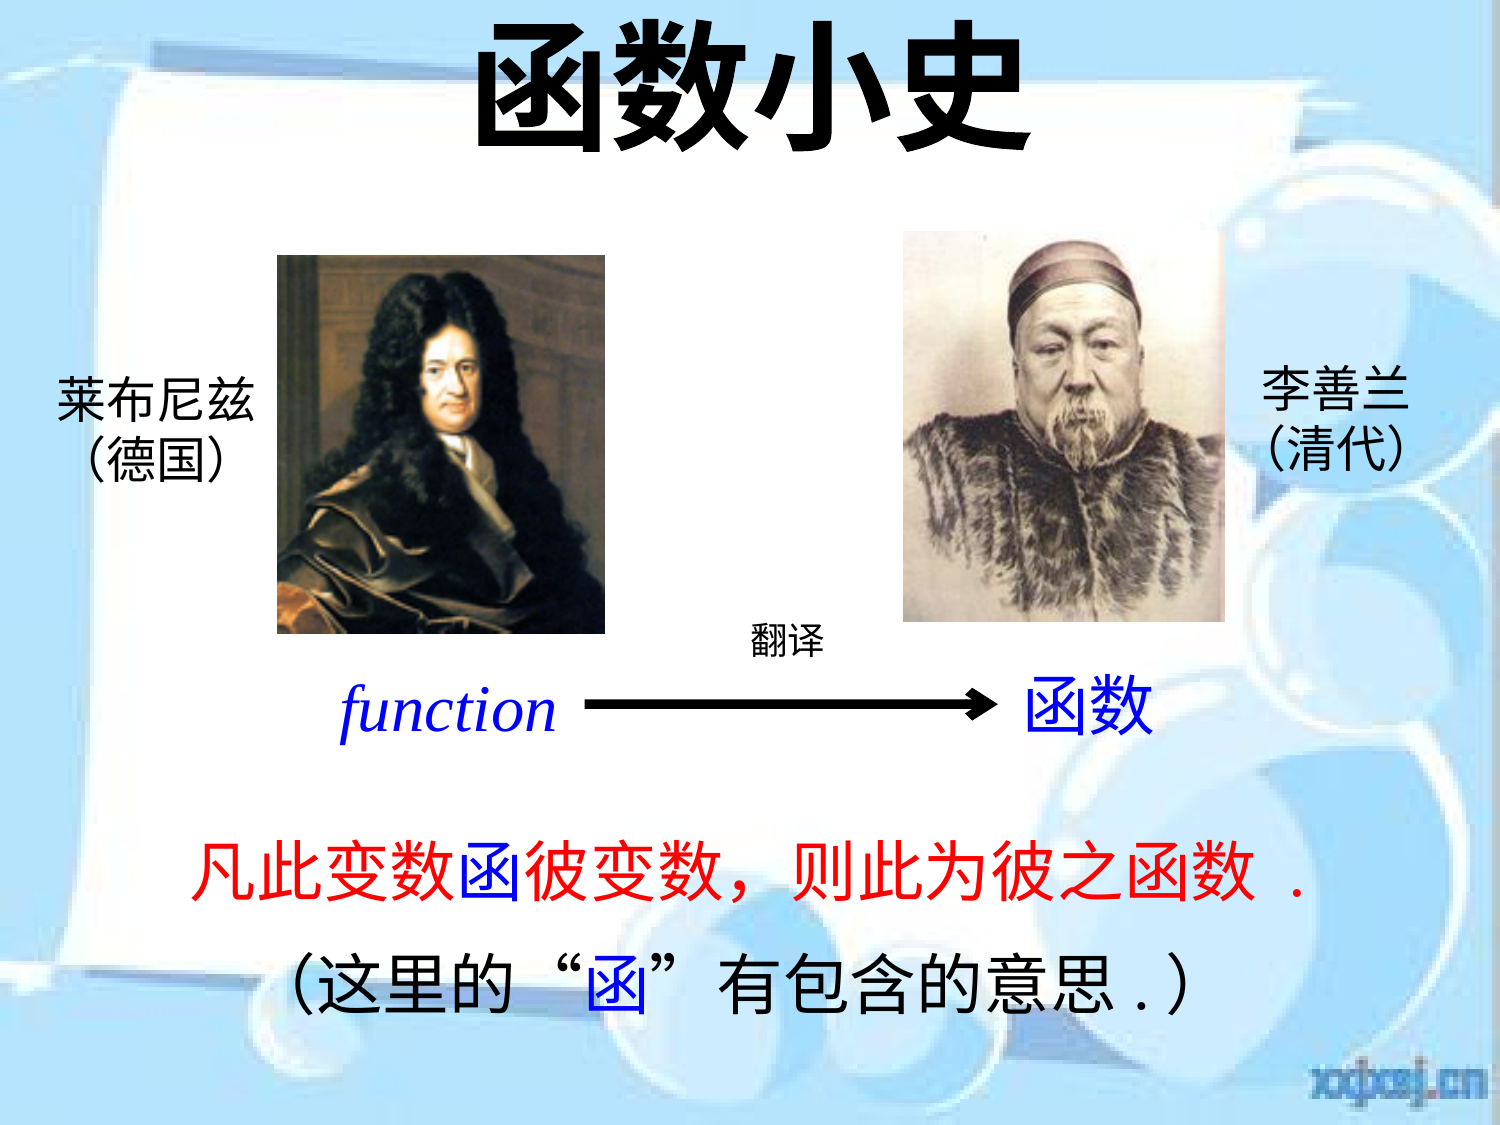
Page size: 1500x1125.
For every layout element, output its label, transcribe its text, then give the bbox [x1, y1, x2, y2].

text_box 函数 [1007, 656, 1209, 752]
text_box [584, 609, 999, 705]
text_box function [324, 656, 608, 752]
text_box 凡此变数函彼变数，则此为彼之函数 . （这里的“函”有包含的意思.） [147, 822, 1365, 1031]
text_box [40, 255, 605, 634]
picture [0, 0, 1500, 1125]
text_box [903, 231, 1453, 622]
